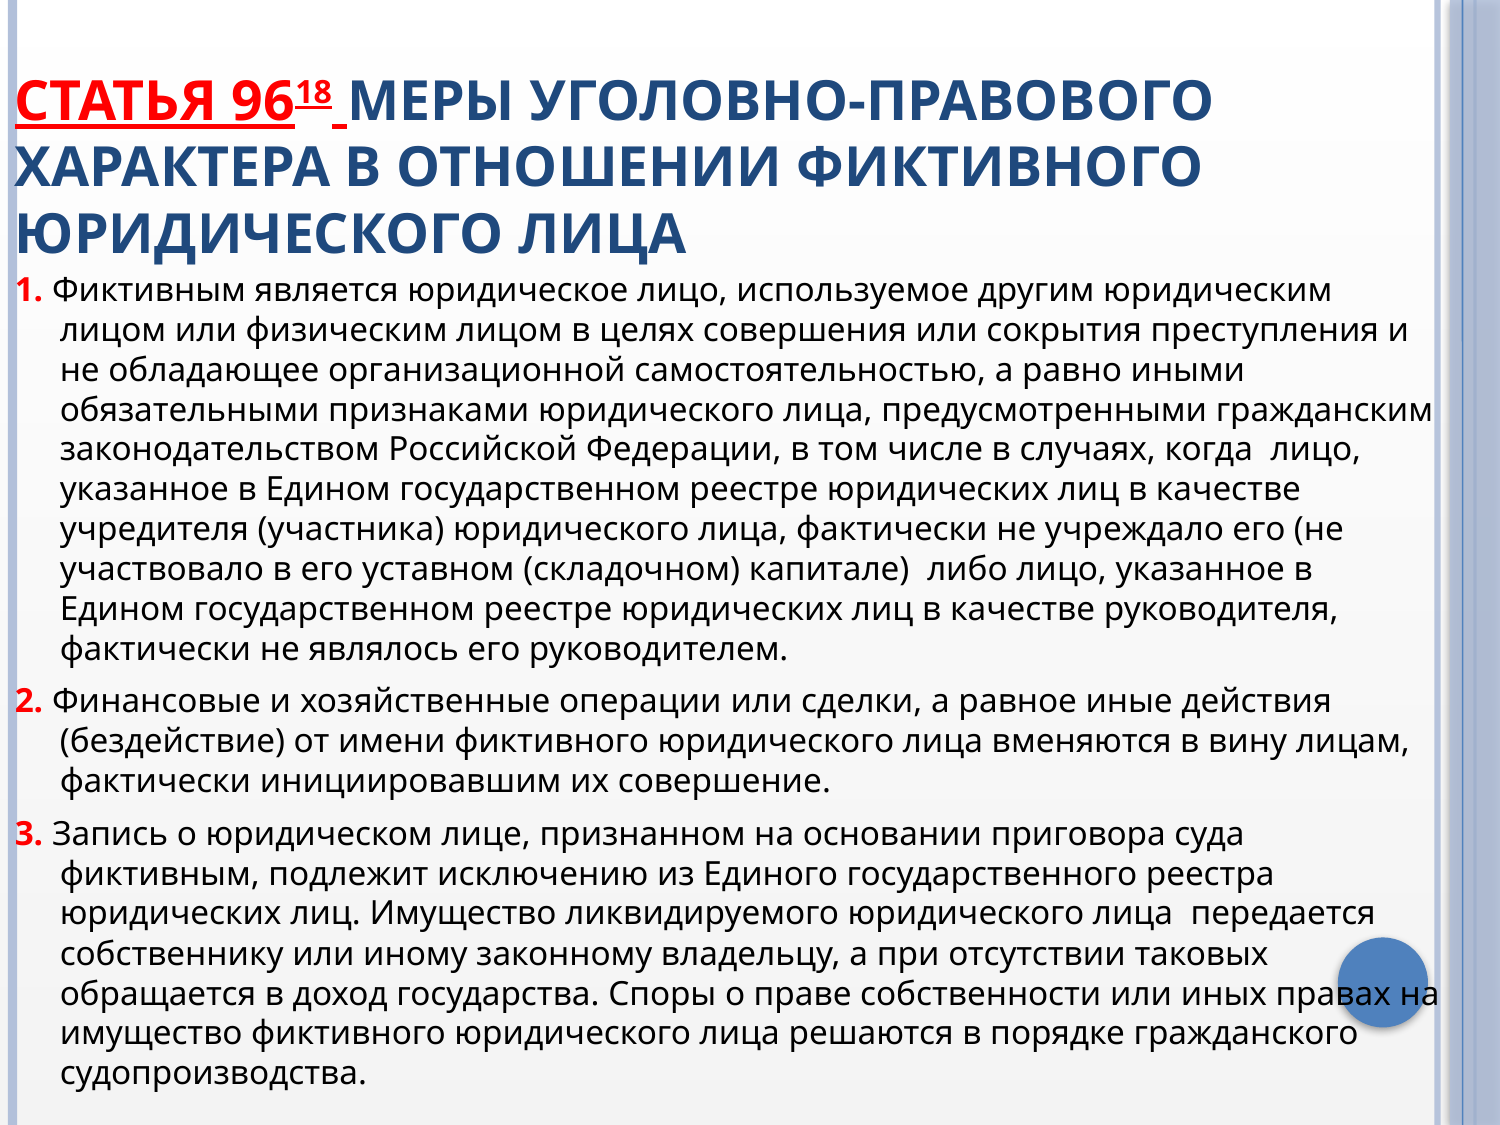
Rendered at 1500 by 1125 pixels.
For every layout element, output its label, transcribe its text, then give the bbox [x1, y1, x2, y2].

list 1. Фиктивным является юридическое лицо, используемое другим юридическим лицом или физическим лицом в целях совершения или сокрытия преступления и не обладающее организационной самостоятельностью, а равно иными обязательными признаками юридического лица, предусмотренными гражданским законодательством Российской Федерации, в том числе в случаях, когда лицо, указанное в Едином государственном реестре юридических лиц в качестве учредителя (участника) юридического лица, фактически не учреждало его (не участвовало в его уставном (складочном) капитале) либо лицо, указанное в Едином государственном реестре юридических лиц в качестве руководителя, фактически не являлось его руководителем. 2. Финансовые и хозяйственные операции или сделки, а равное иные действия (бездействие) от имени фиктивного юридического лица вменяются в вину лицам, фактически инициировавшим их совершение. 3. Запись о юридическом лице, признанном на основании приговора суда фиктивным, подлежит исключению из Единого государственного реестра юридических лиц. Имущество ликвидируемого юридического лица передается собственнику или иному законному владельцу, а при отсутствии таковых обращается в доход государства. Споры о праве собственности или иных правах на имущество фиктивного юридического лица решаются в порядке гражданского судопроизводства. [0, 208, 1459, 1062]
title Статья 9618 Меры уголовно-правового характера в отношении фиктивного юридического лица [0, 0, 1467, 339]
